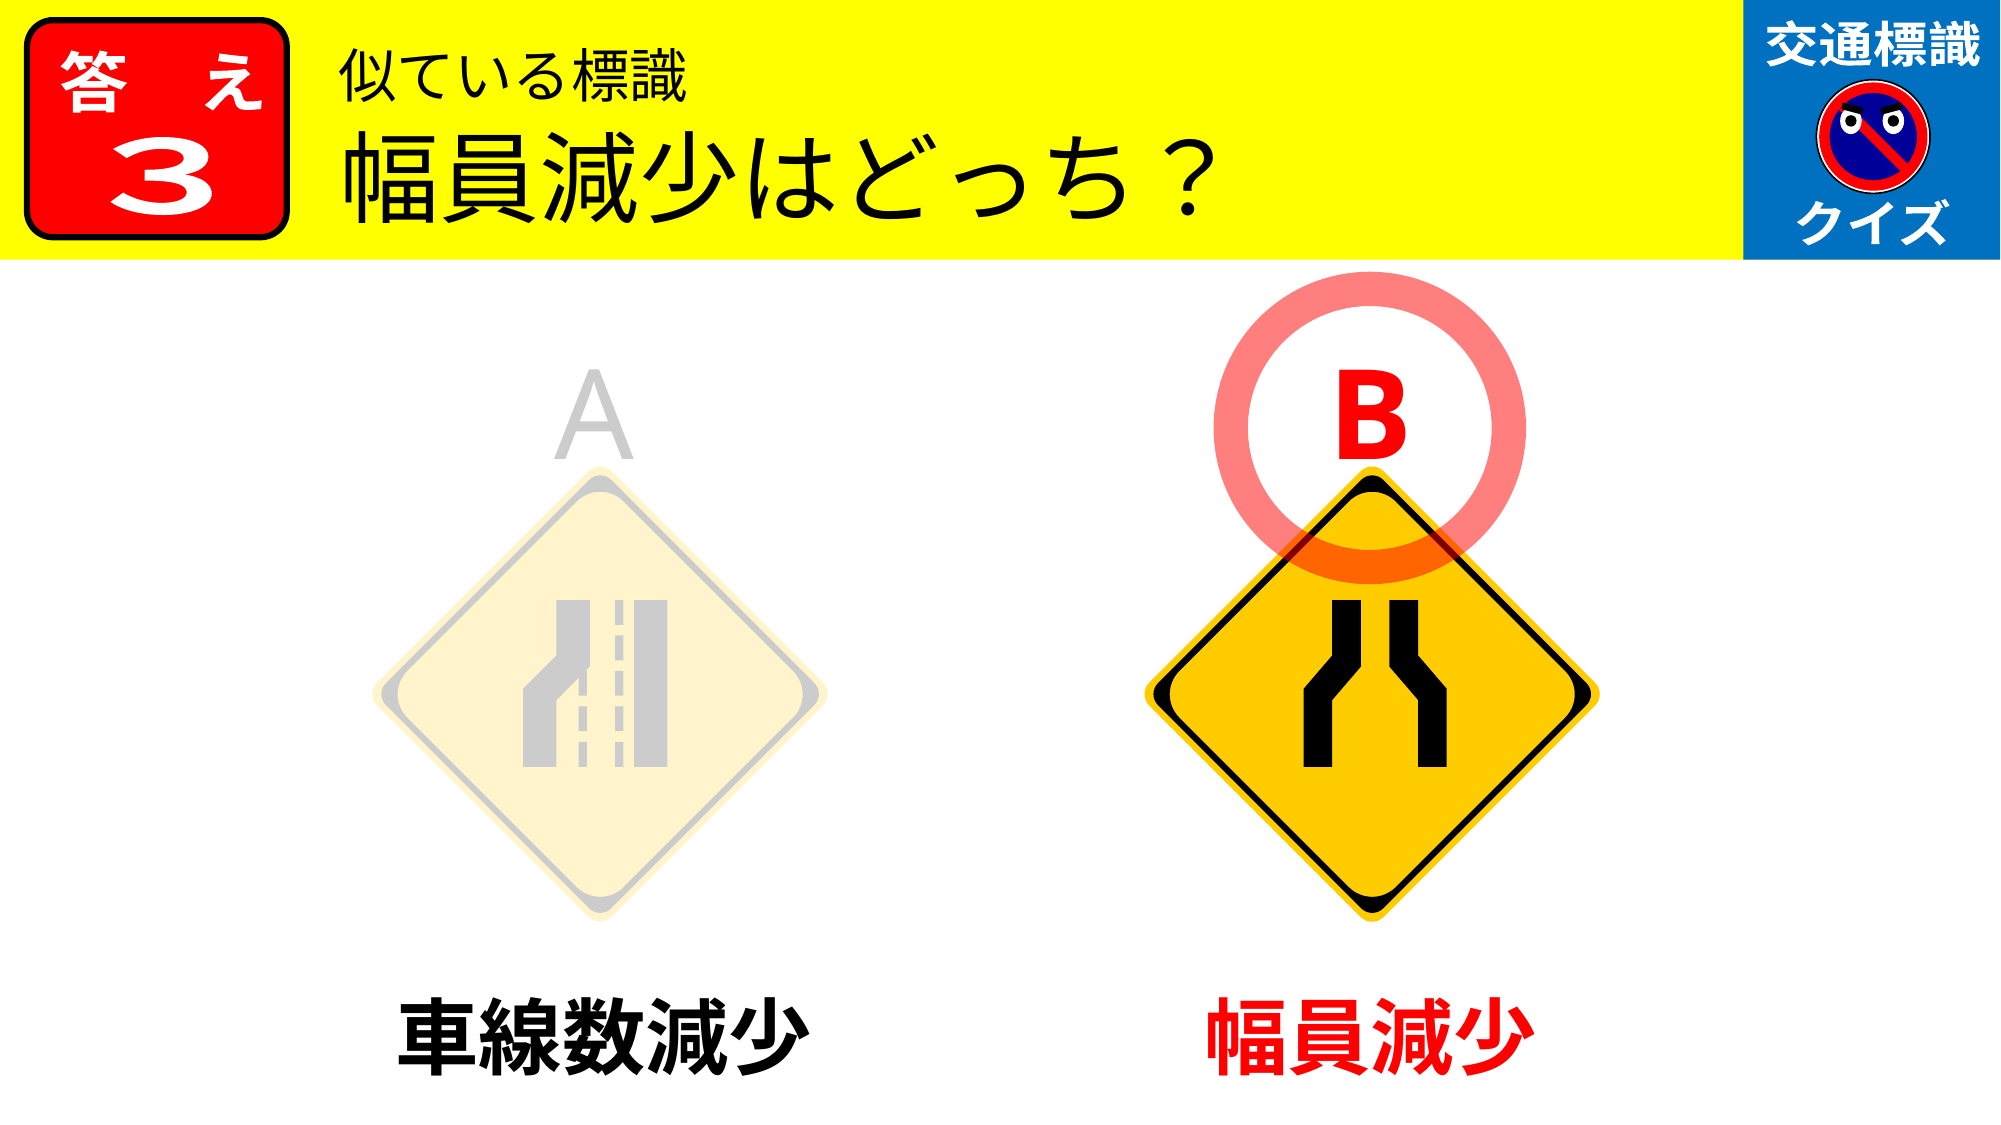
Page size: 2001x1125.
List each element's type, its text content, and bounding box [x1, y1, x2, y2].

text_box [1213, 271, 1527, 464]
text_box 車線数減少 [380, 978, 827, 1093]
text_box [337, 311, 871, 950]
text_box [1144, 466, 1601, 922]
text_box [372, 466, 828, 922]
text_box 幅員減少はどっち？ [325, 107, 1255, 243]
text_box B [1313, 327, 1428, 464]
text_box 似ている標識 [323, 32, 703, 117]
text_box 幅員減少 [1189, 978, 1553, 1093]
